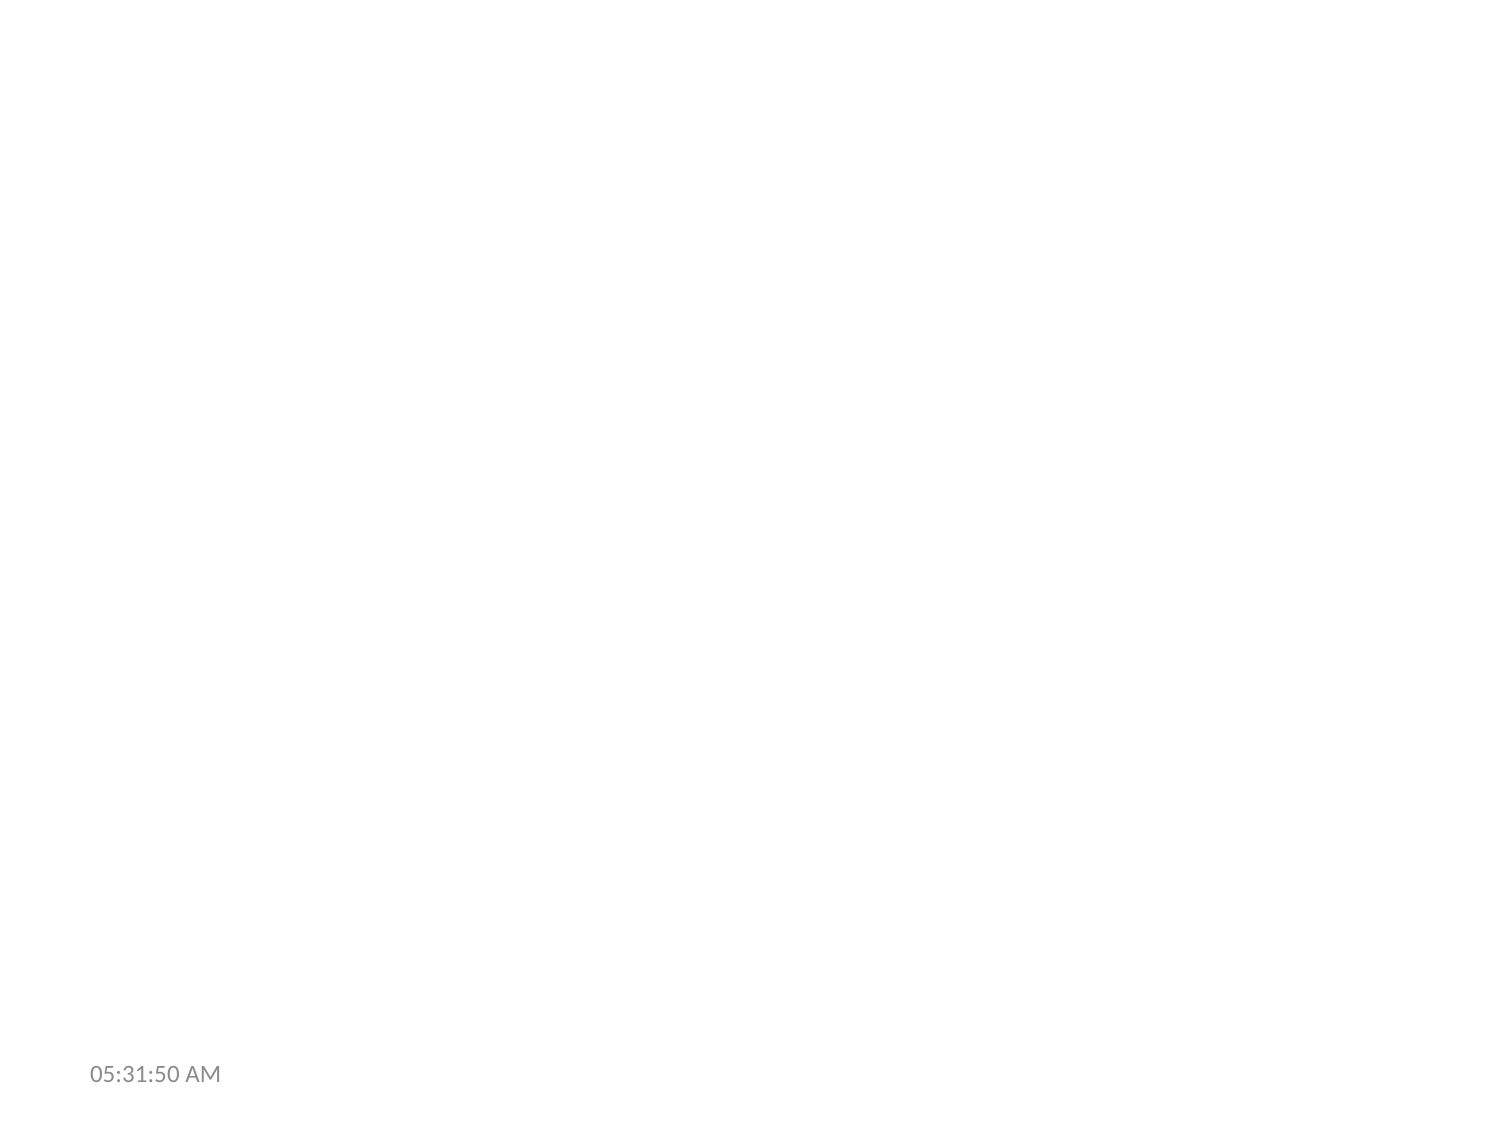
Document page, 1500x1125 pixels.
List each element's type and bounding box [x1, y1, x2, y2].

slide_number [75, 1042, 425, 1103]
